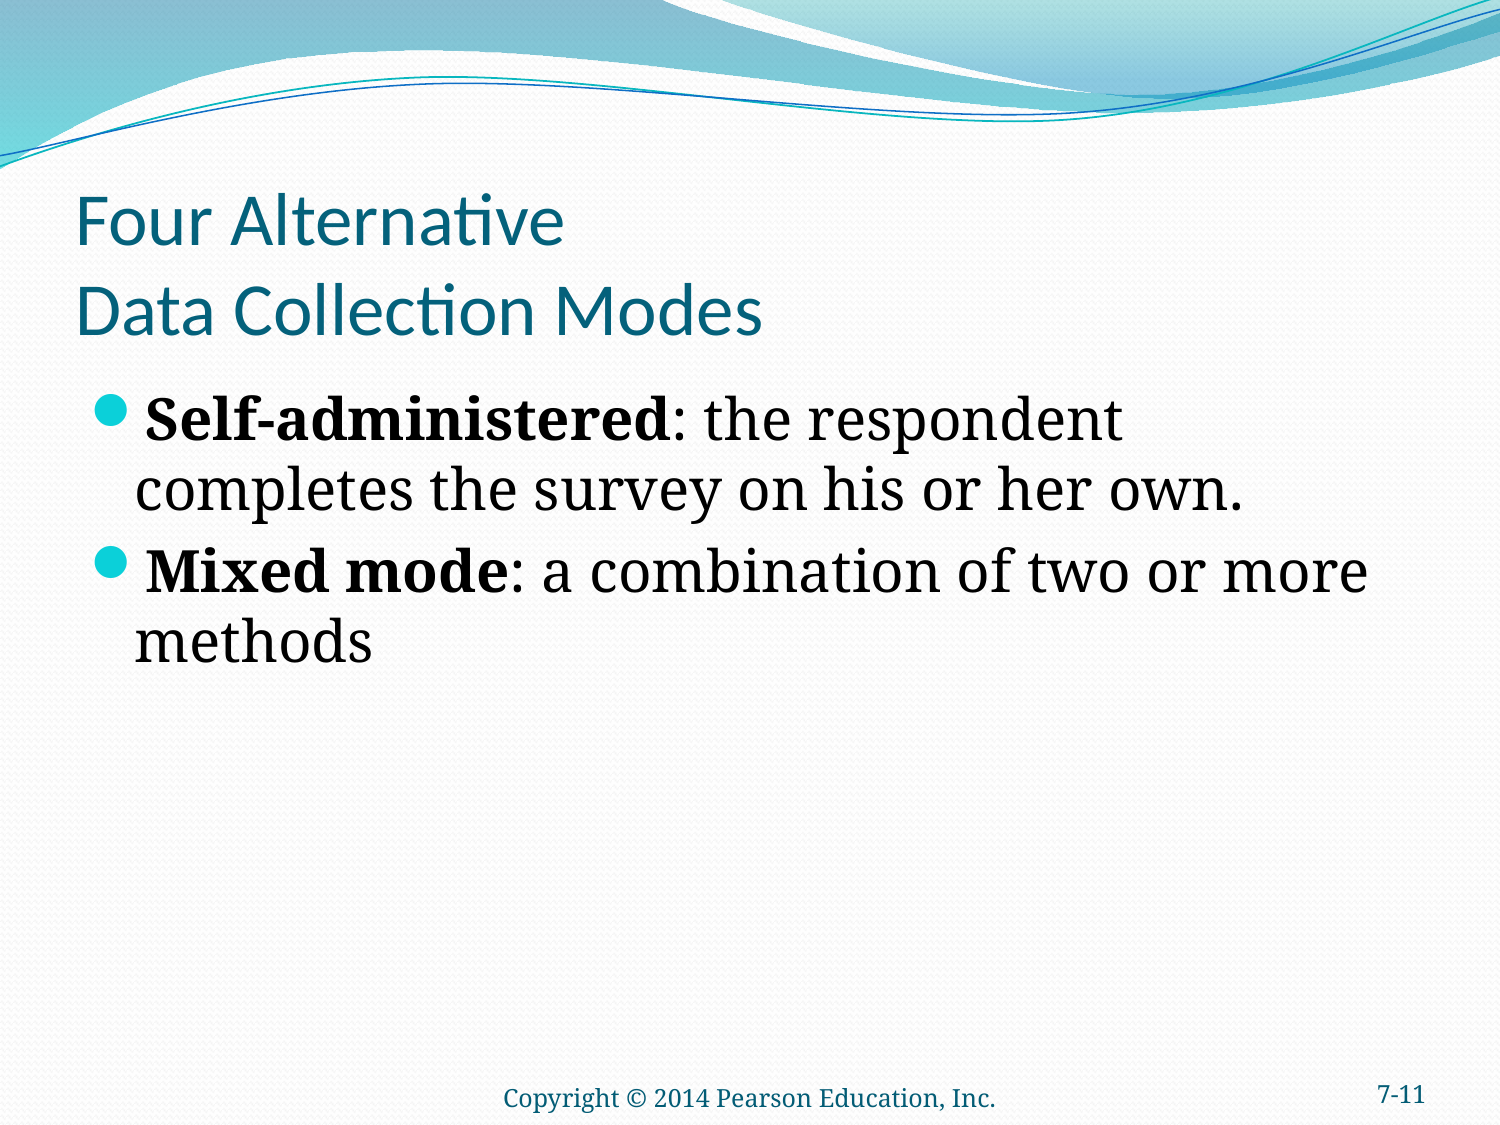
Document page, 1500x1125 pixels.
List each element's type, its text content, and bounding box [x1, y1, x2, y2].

list Self-administered: the respondent completes the survey on his or her own. Mixed mode: a combination of two or more methods [74, 374, 1426, 958]
title Four Alternative Data Collection Modes [74, 162, 1426, 351]
